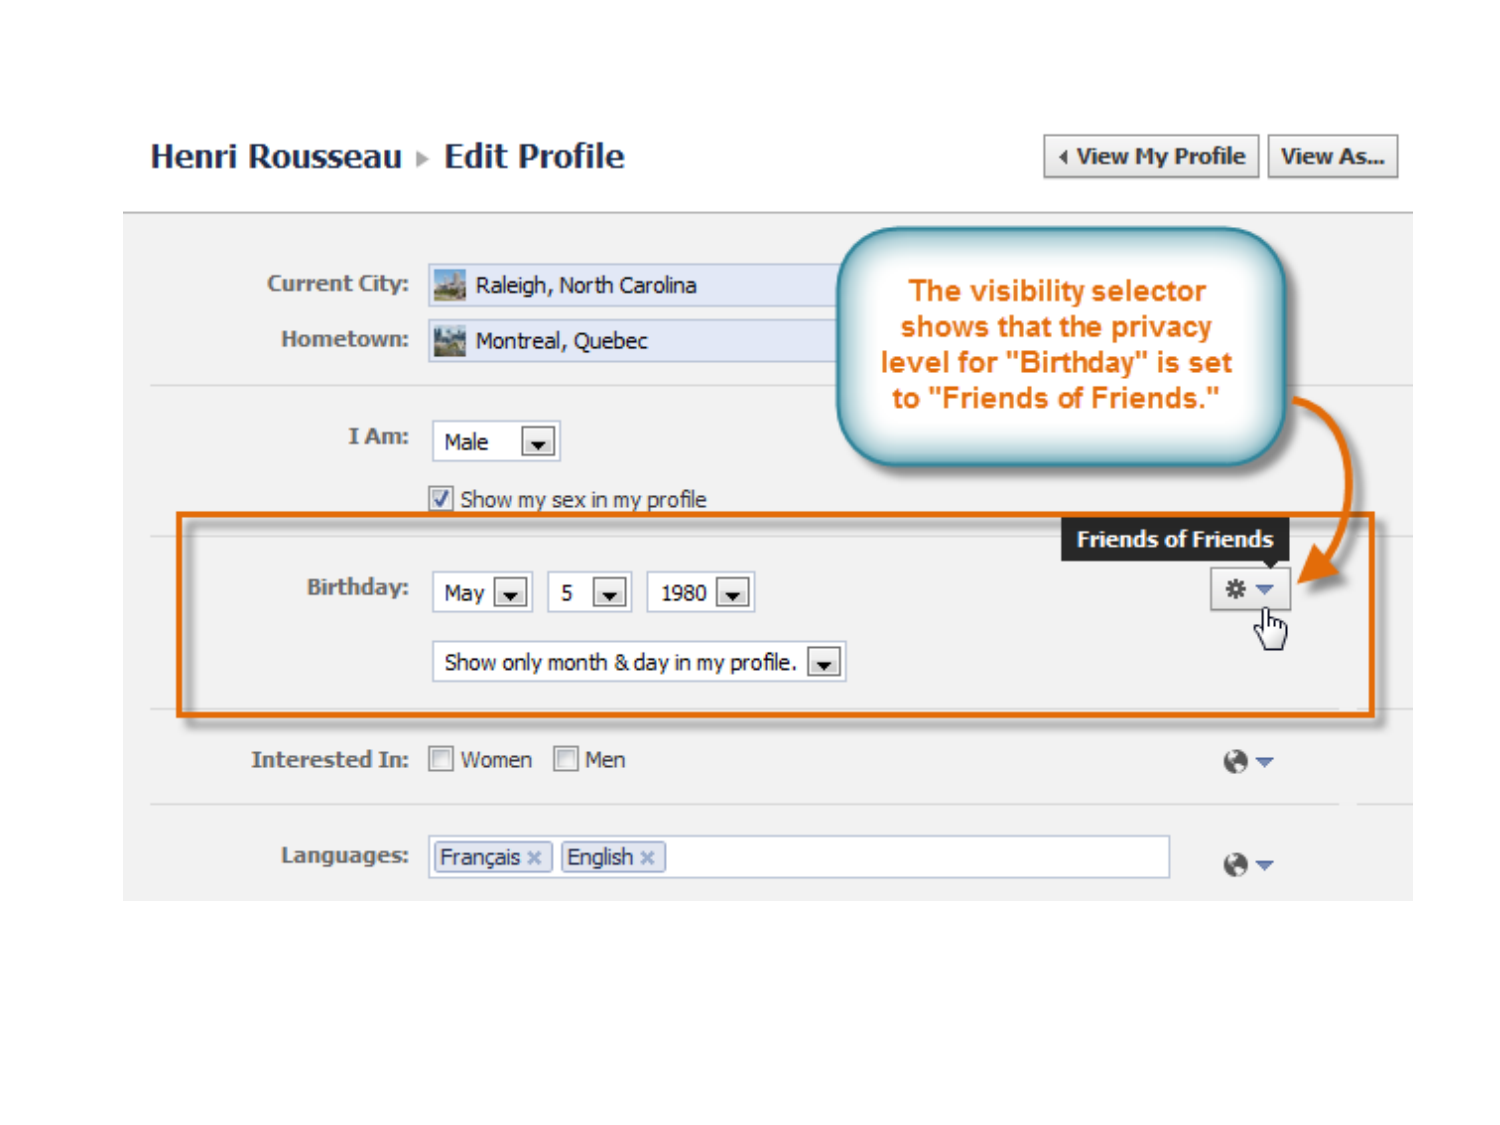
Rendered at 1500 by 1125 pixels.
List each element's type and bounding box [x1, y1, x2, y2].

picture [123, 101, 1414, 902]
